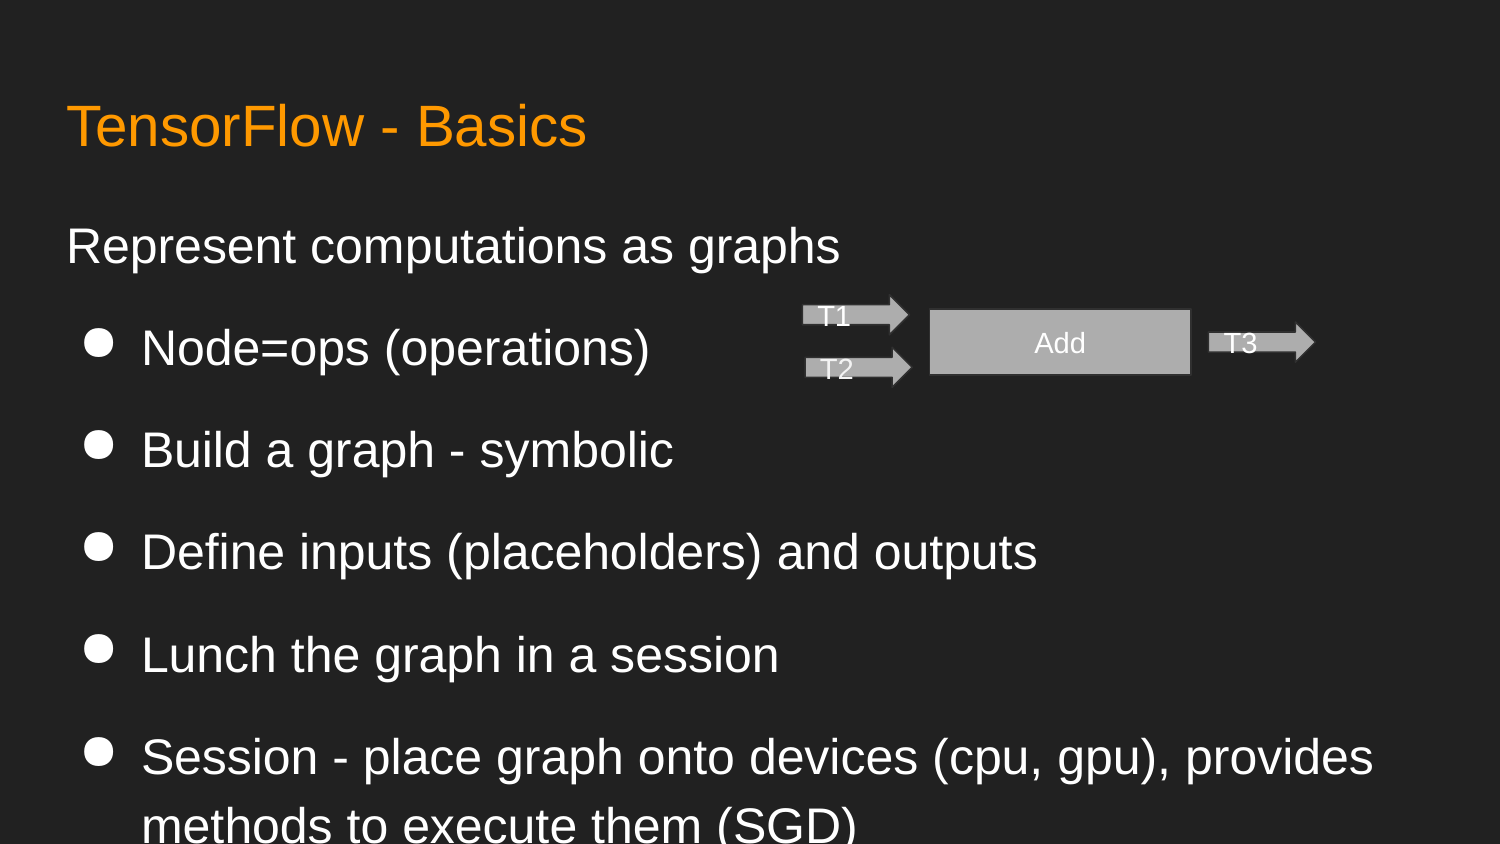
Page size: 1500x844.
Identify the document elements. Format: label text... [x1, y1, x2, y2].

list Represent computations as graphs Node=ops (operations) Build a graph - symbolic Define inputs (placeholders) and outputs Lunch the graph in a session Session - place graph onto devices (cpu, gpu), provides methods to execute them (SGD) Return Tensor/Numpy arrays Graph Example [51, 189, 1449, 750]
text_box Add [929, 309, 1191, 375]
title TensorFlow - Basics [51, 72, 1449, 167]
text_box T3 [1208, 321, 1316, 363]
text_box T1 [802, 294, 910, 335]
text_box T2 [805, 347, 913, 388]
